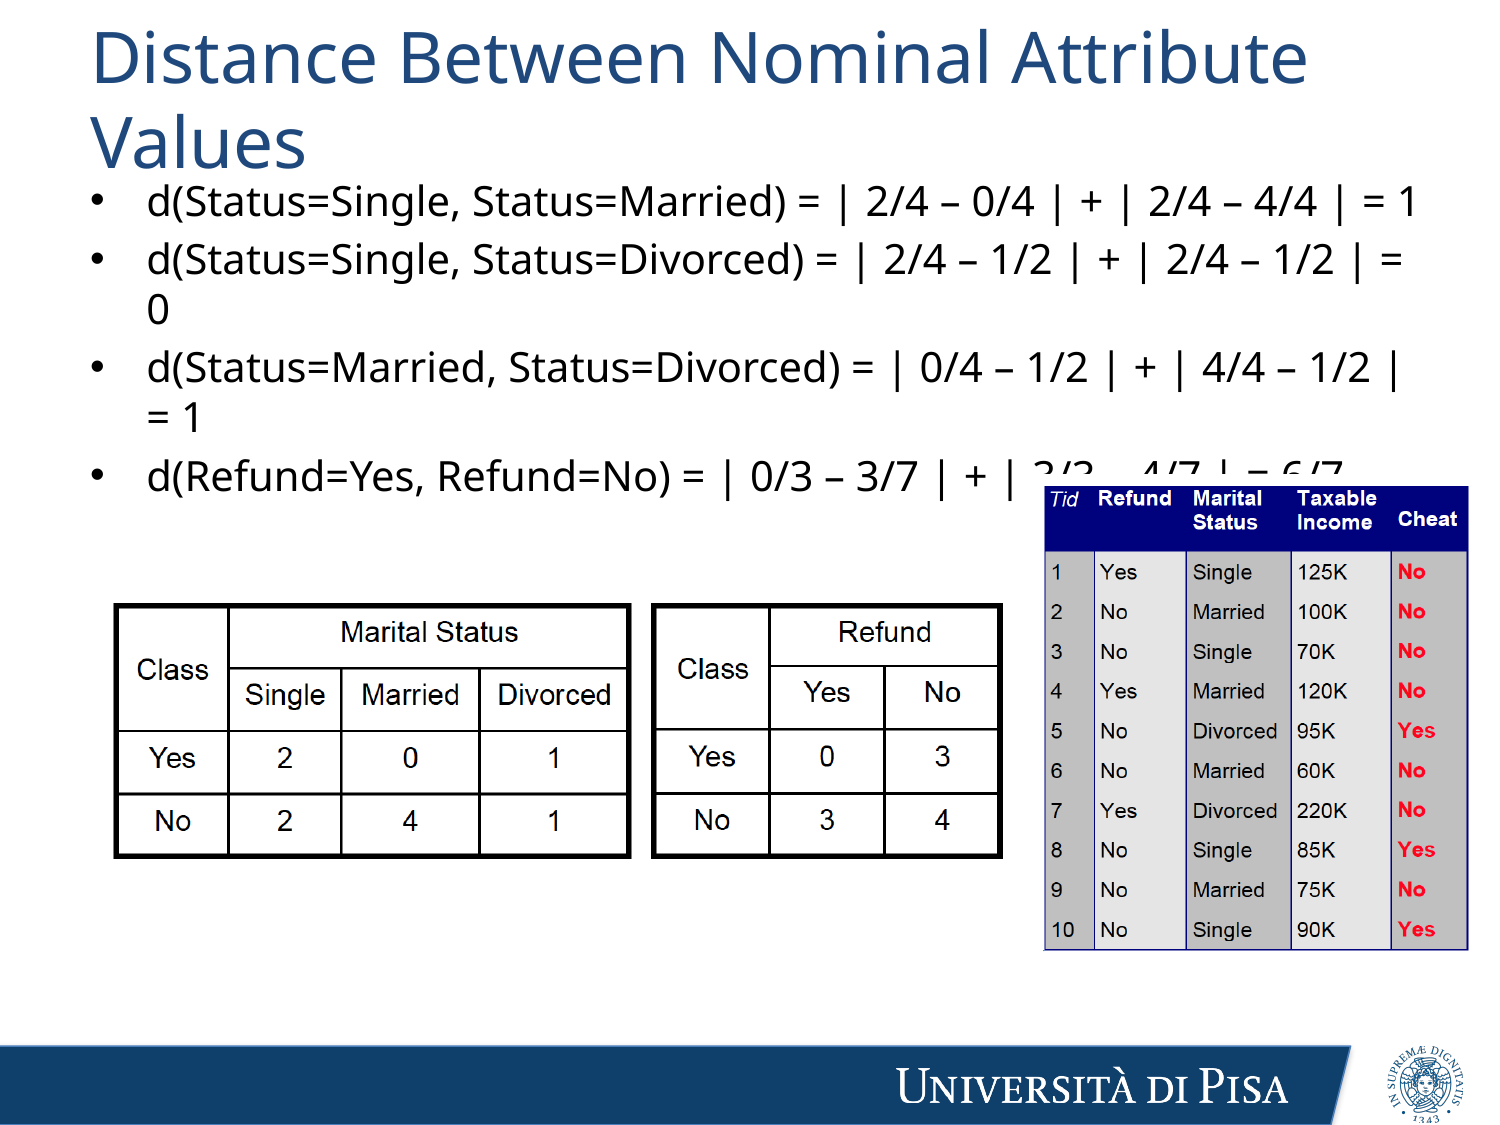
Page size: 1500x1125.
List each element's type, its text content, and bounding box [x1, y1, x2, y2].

title Distance Between Nominal Attribute Values [75, 3, 1425, 166]
list d(Status=Single, Status=Married) = | 2/4 – 0/4 | + | 2/4 – 4/4 | = 1 d(Status=Single, Status=Divorced) = | 2/4 – 1/2 | + | 2/4 – 1/2 | = 0 d(Status=Married, Status=Divorced) = | 0/4 – 1/2 | + | 4/4 – 1/2 | = 1 d(Refund=Yes, Refund=No) = | 0/3 – 3/7 | + | 3/3 – 4/7 | = 6/7 [75, 166, 1444, 975]
picture [102, 590, 1015, 876]
picture [1032, 474, 1475, 959]
